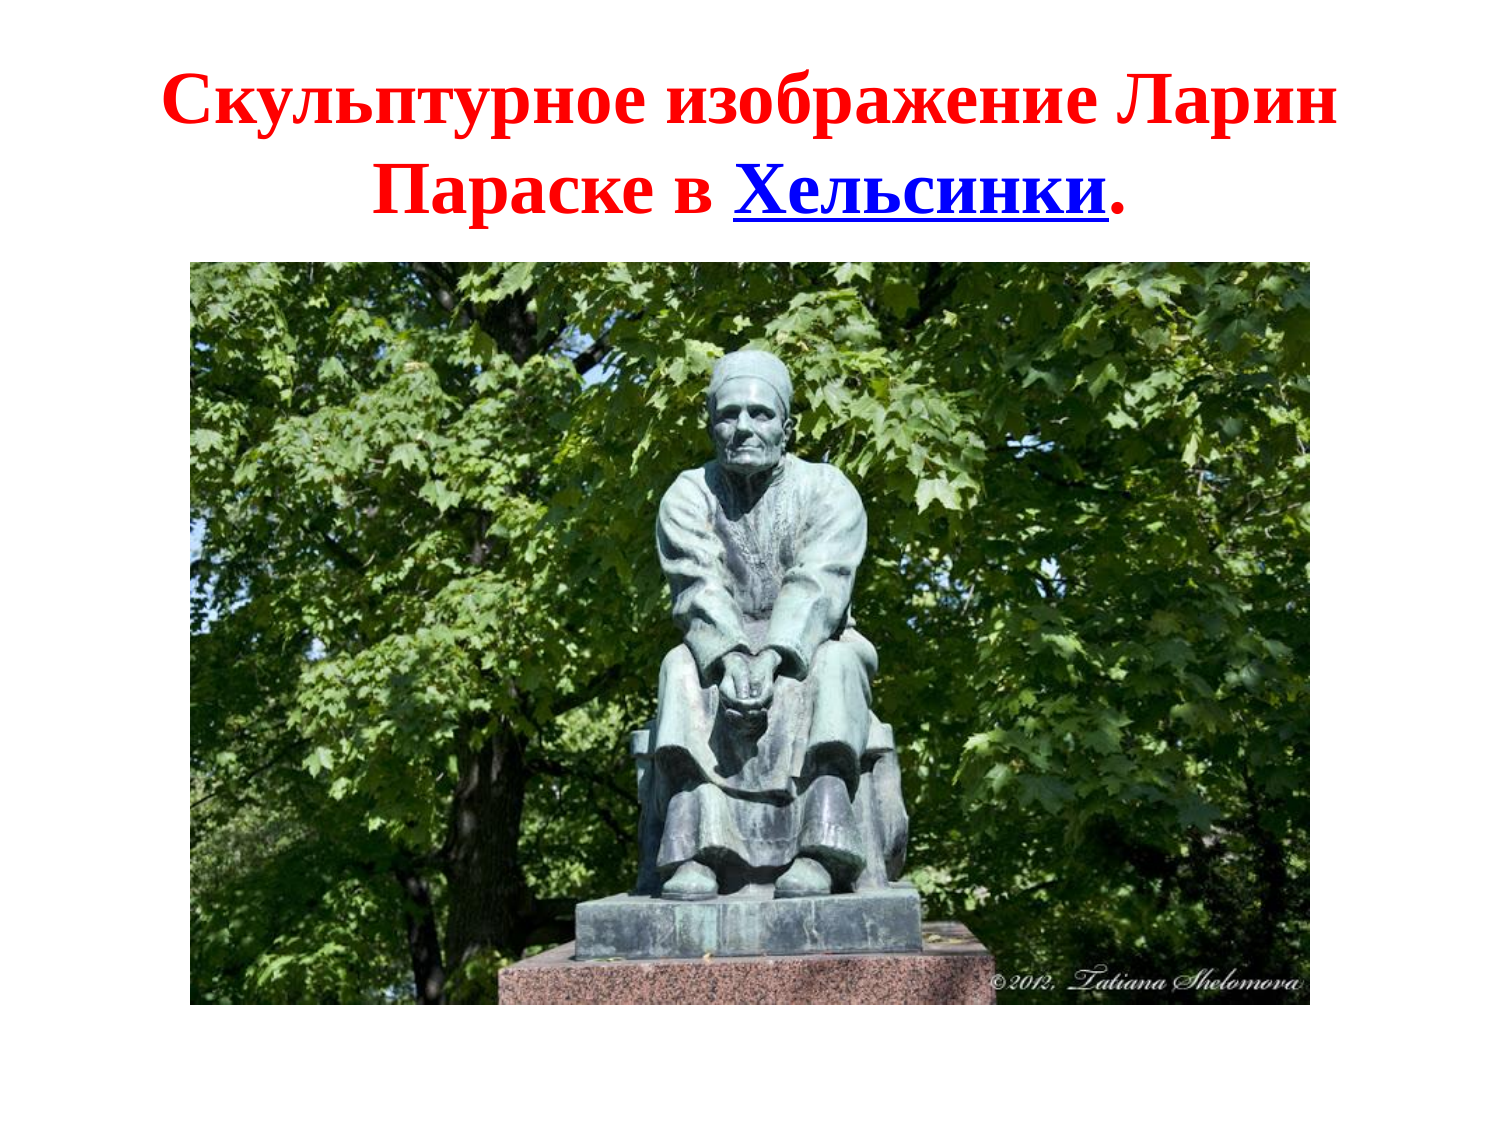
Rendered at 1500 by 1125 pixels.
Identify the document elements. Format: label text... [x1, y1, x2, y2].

title Скульптурное изображение Ларин Параске в Хельсинки. [75, 45, 1425, 233]
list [190, 262, 1310, 1006]
